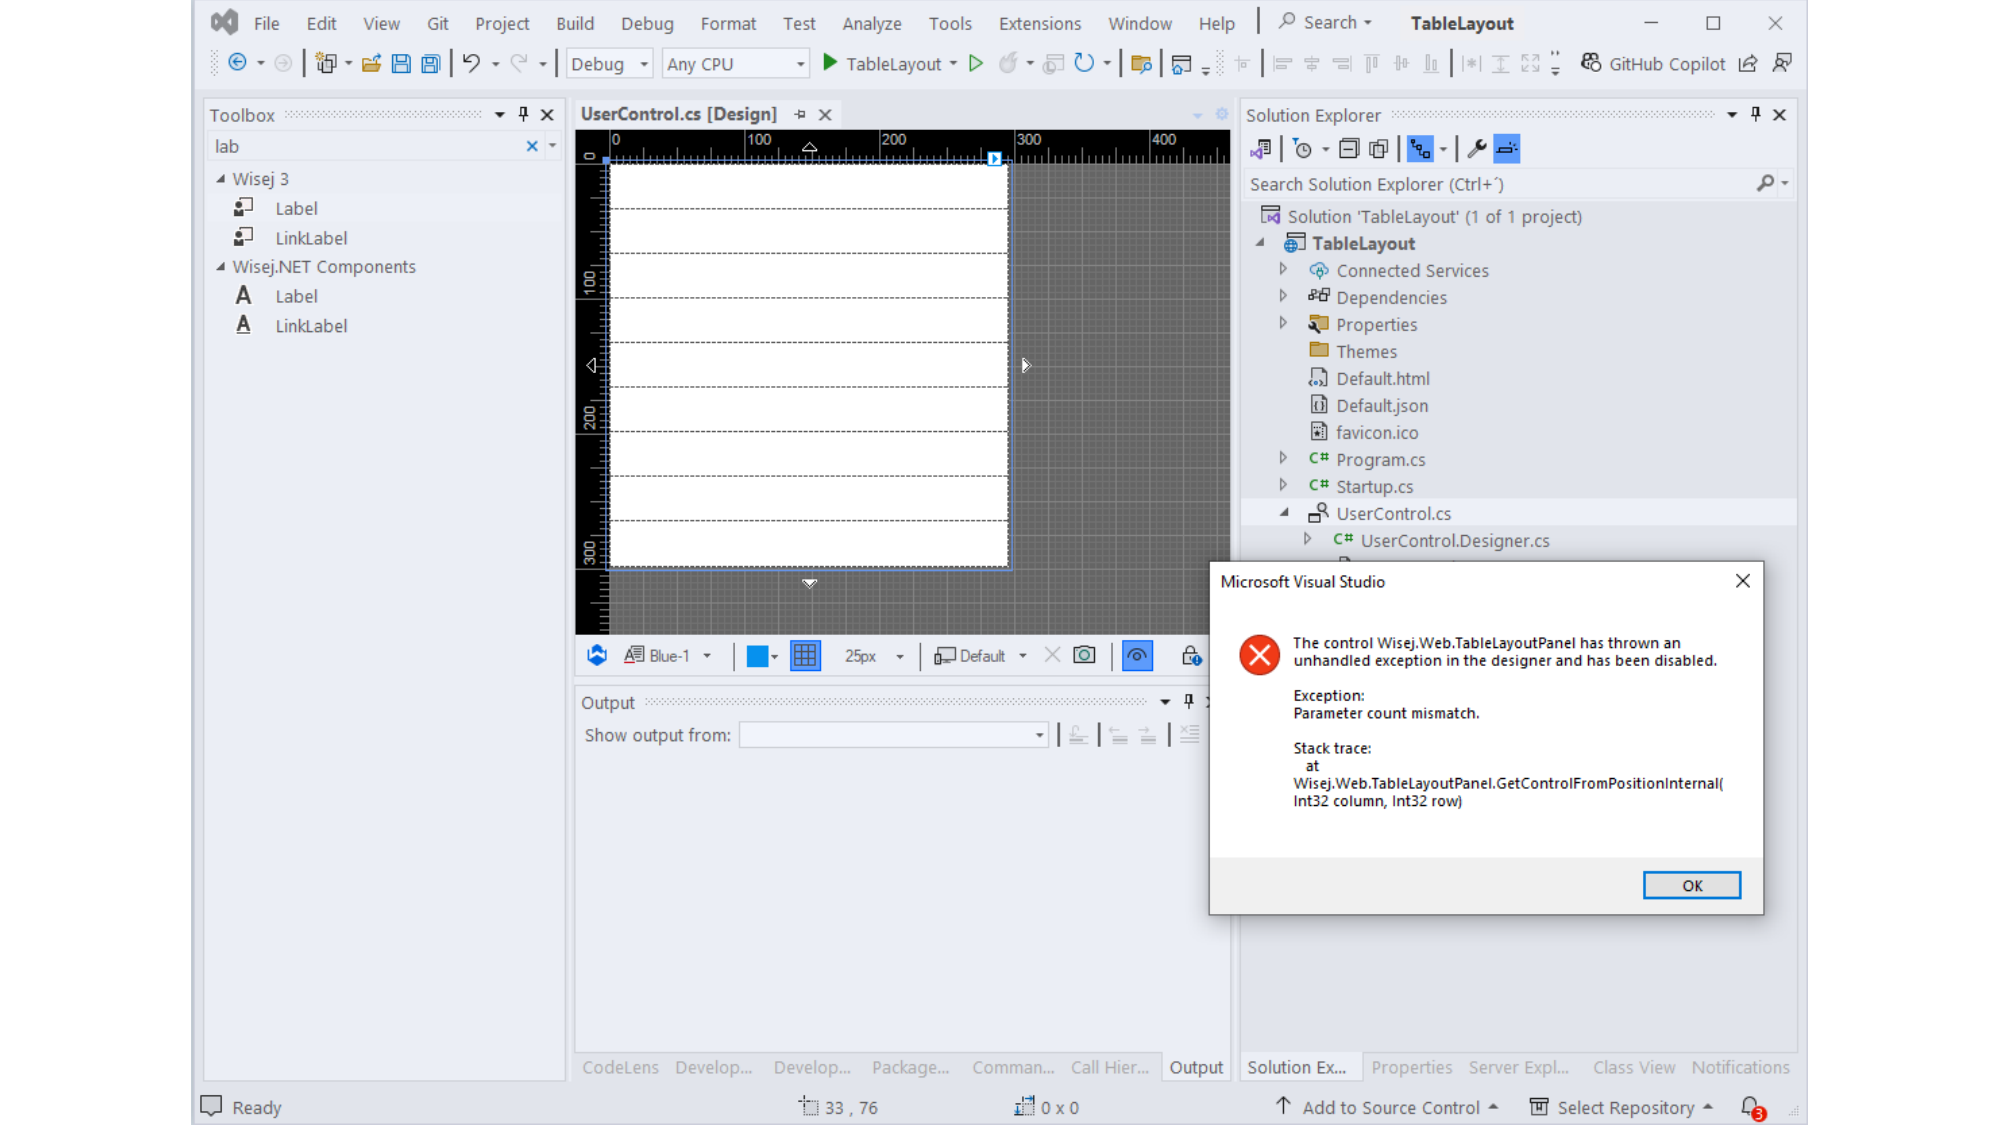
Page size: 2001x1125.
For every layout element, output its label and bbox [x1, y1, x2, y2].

picture [191, 0, 1808, 1125]
